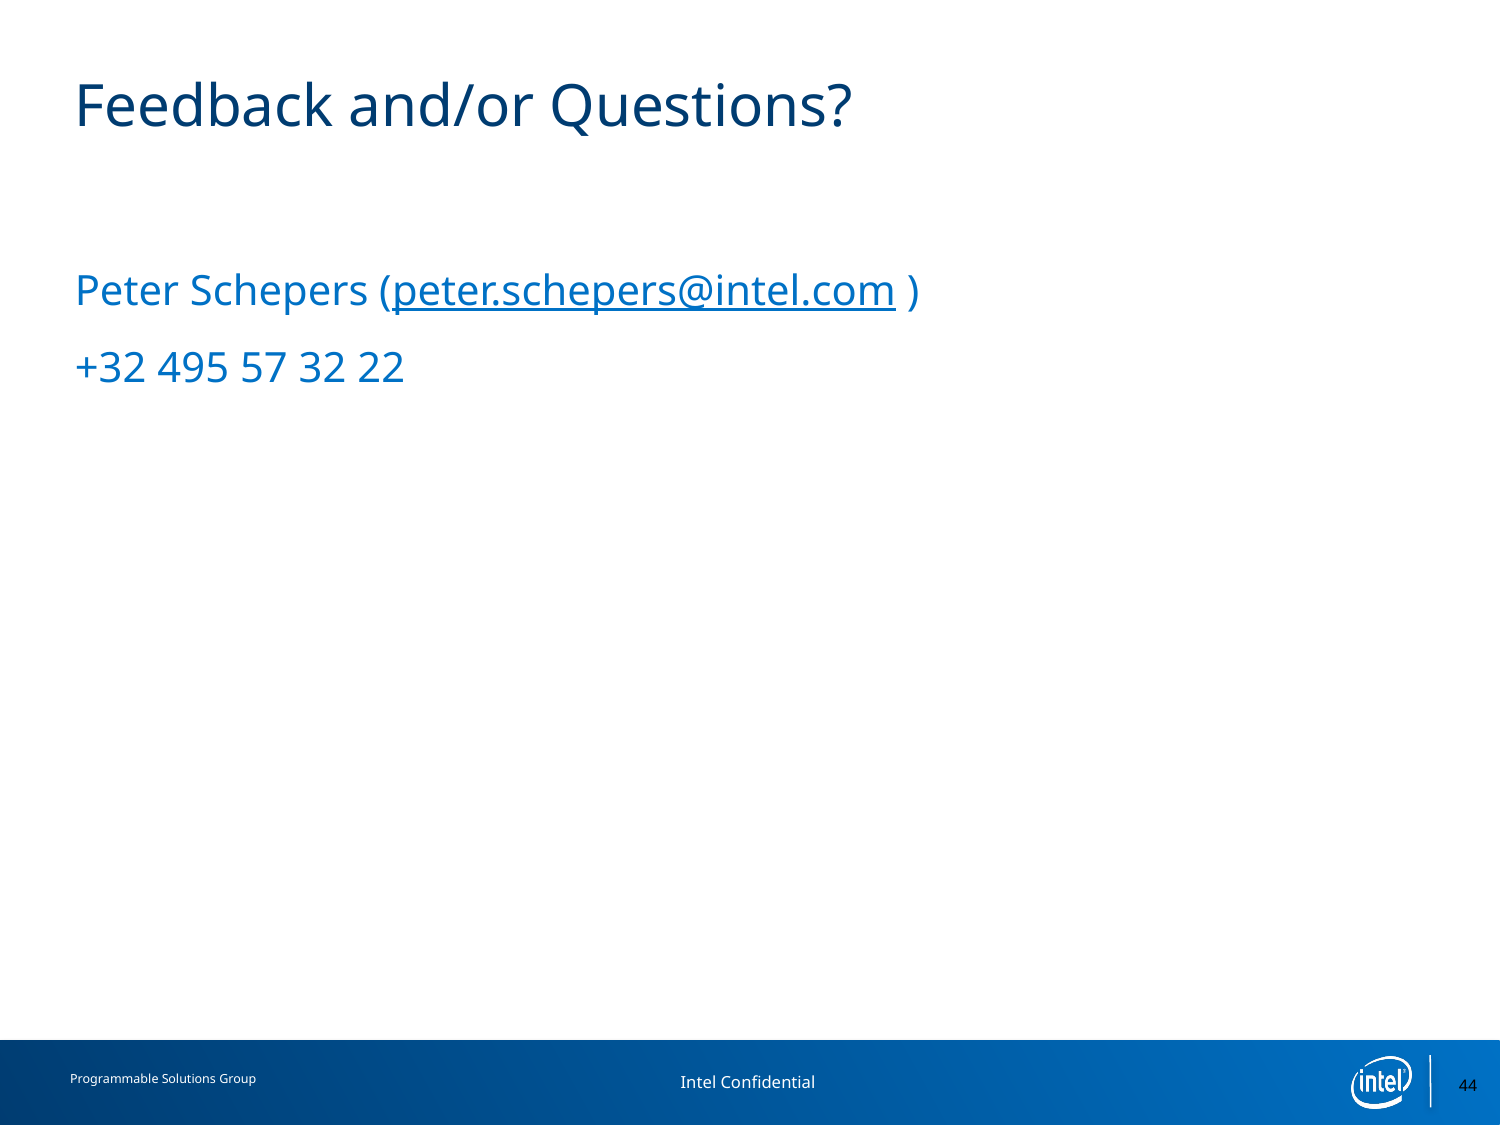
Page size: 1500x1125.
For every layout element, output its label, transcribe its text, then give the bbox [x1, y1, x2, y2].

slide_number 44 [1127, 1055, 1478, 1116]
title Feedback and/or Questions? [74, 67, 1425, 258]
list Peter Schepers (peter.schepers@intel.com ) +32 495 57 32 22 [74, 263, 1425, 1013]
